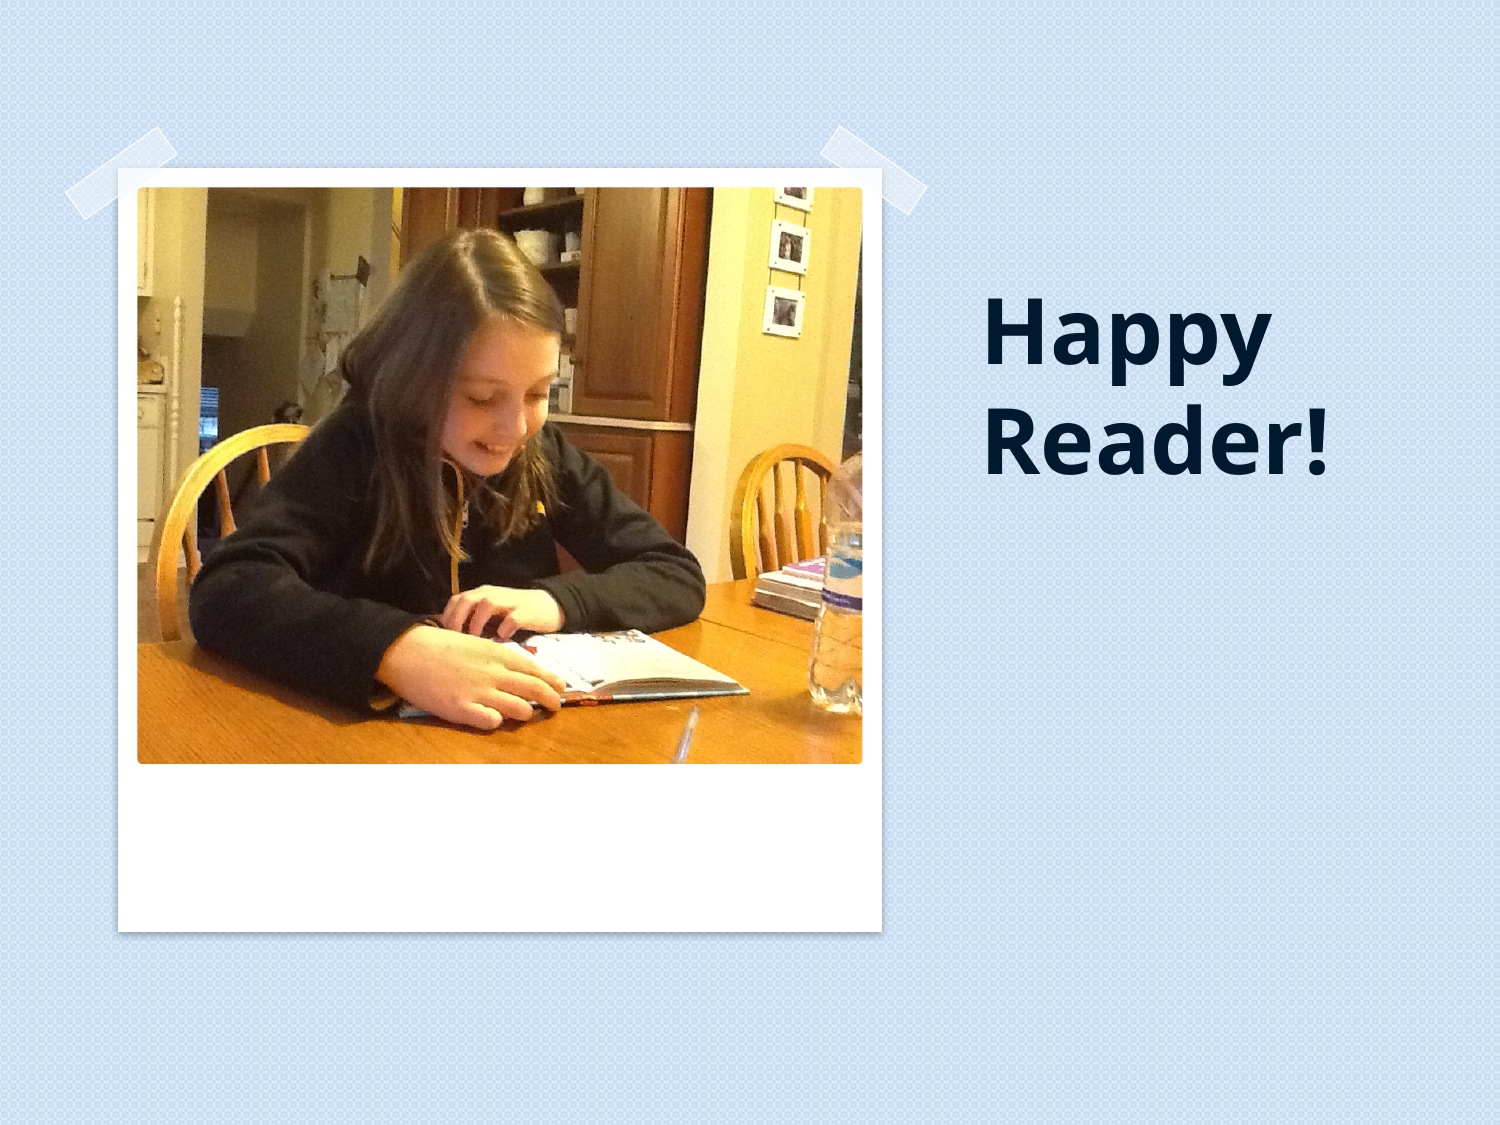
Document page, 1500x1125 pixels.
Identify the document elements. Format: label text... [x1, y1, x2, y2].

title Happy Reader! [965, 174, 1416, 500]
picture [137, 187, 863, 765]
